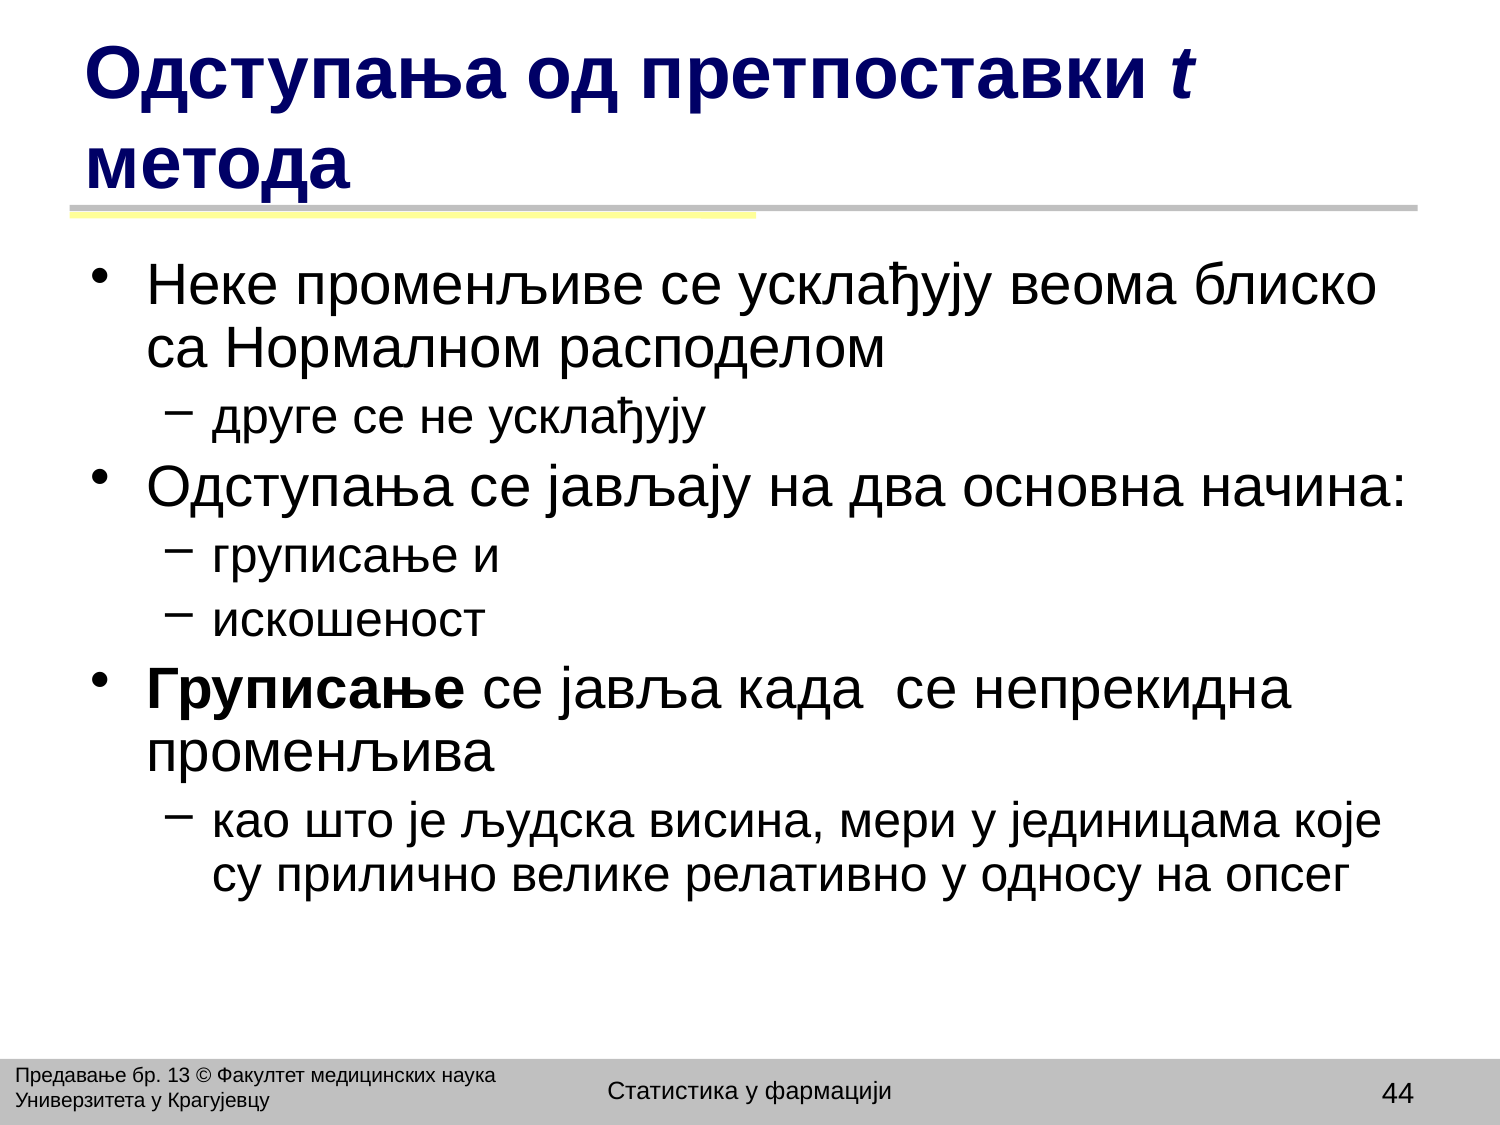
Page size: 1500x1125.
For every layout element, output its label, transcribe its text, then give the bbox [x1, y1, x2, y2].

list Неке променљиве се усклађују веома блиско са Нормалном расподелом друге се не усклађују Одступања се јављају на два основна начина: груписање и искошеност Груписање се јавља када се непрекидна променљива као што је људска висина, мери у јединицама које су прилично велике релативно у односу на опсег [74, 246, 1426, 1023]
slide_number Предавање бр. 13 © Факултет медицинских наука Универзитета у Крагујевцу [0, 1053, 614, 1108]
footer Статистика у фармацији [512, 1066, 988, 1125]
slide_number 44 [1079, 1066, 1430, 1125]
title Одступања од претпоставки t метода [69, 19, 1426, 208]
